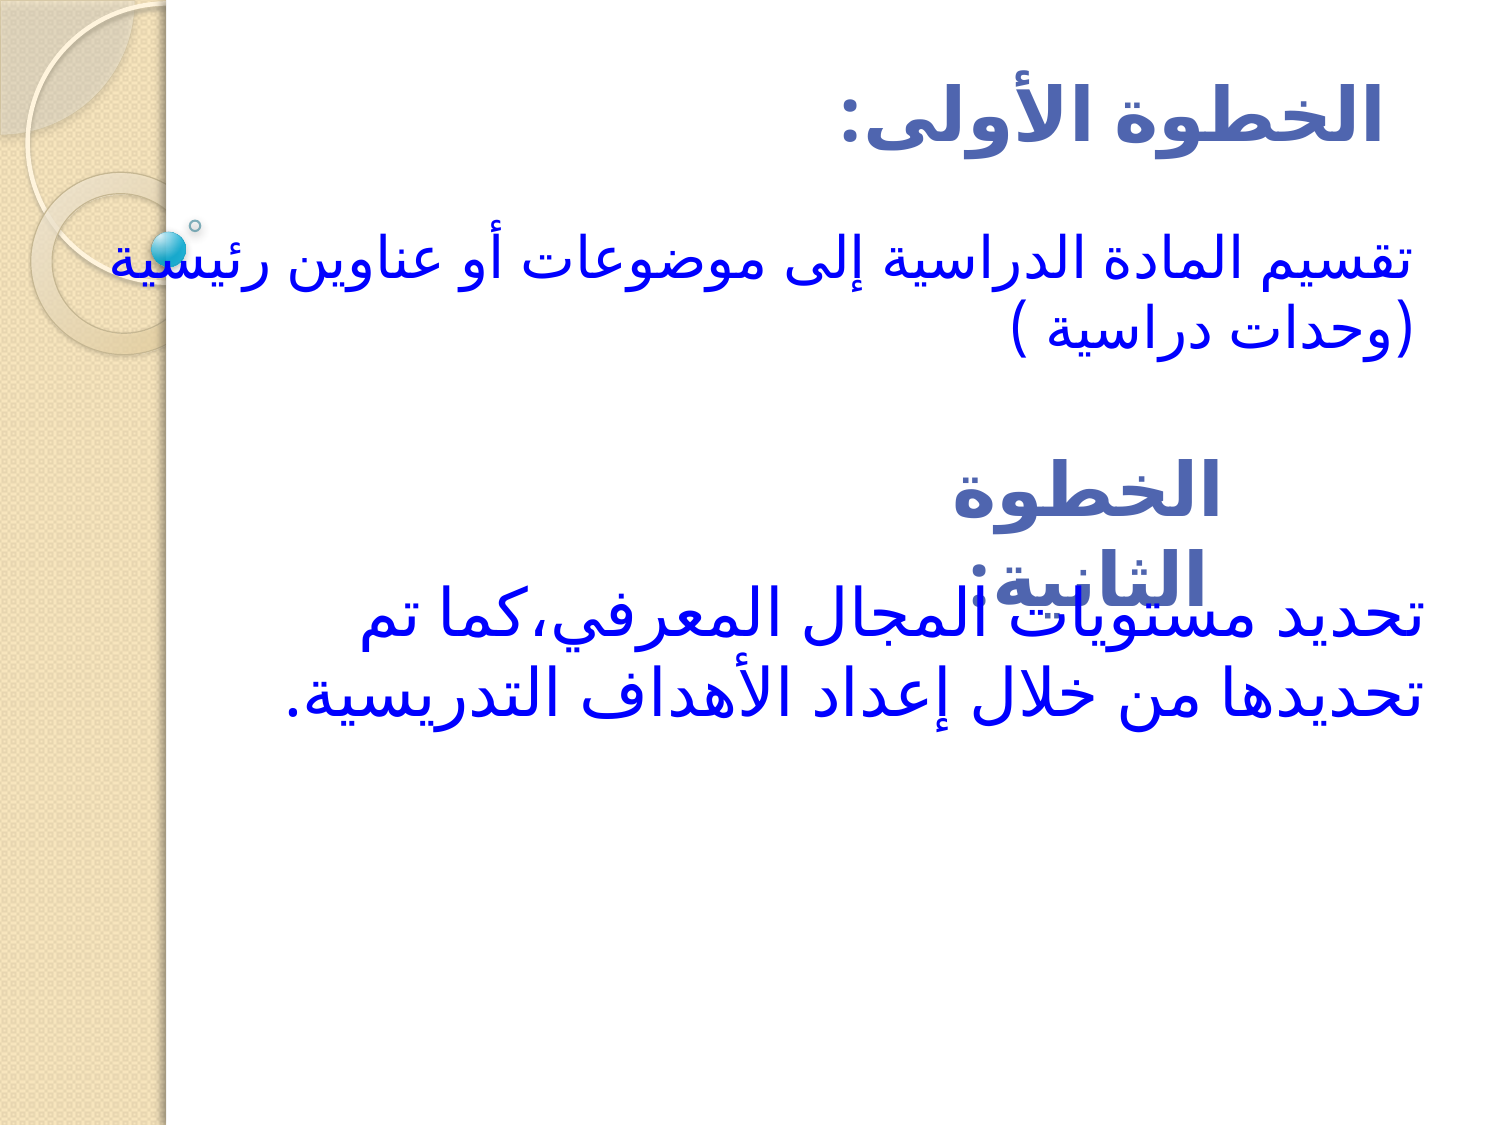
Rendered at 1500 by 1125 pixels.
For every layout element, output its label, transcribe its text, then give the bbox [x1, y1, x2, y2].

text_box الخطوة الأولى: [823, 58, 1402, 164]
text_box تحديد مستويات المجال المعرفي،كما تم تحديدها من خلال إعداد الأهداف التدريسية. [222, 562, 1442, 738]
text_box الخطوة الثانية: [890, 433, 1287, 562]
text_box تقسيم المادة الدراسية إلى موضوعات أو عناوين رئيسية (وحدات دراسية ) [87, 212, 1430, 368]
